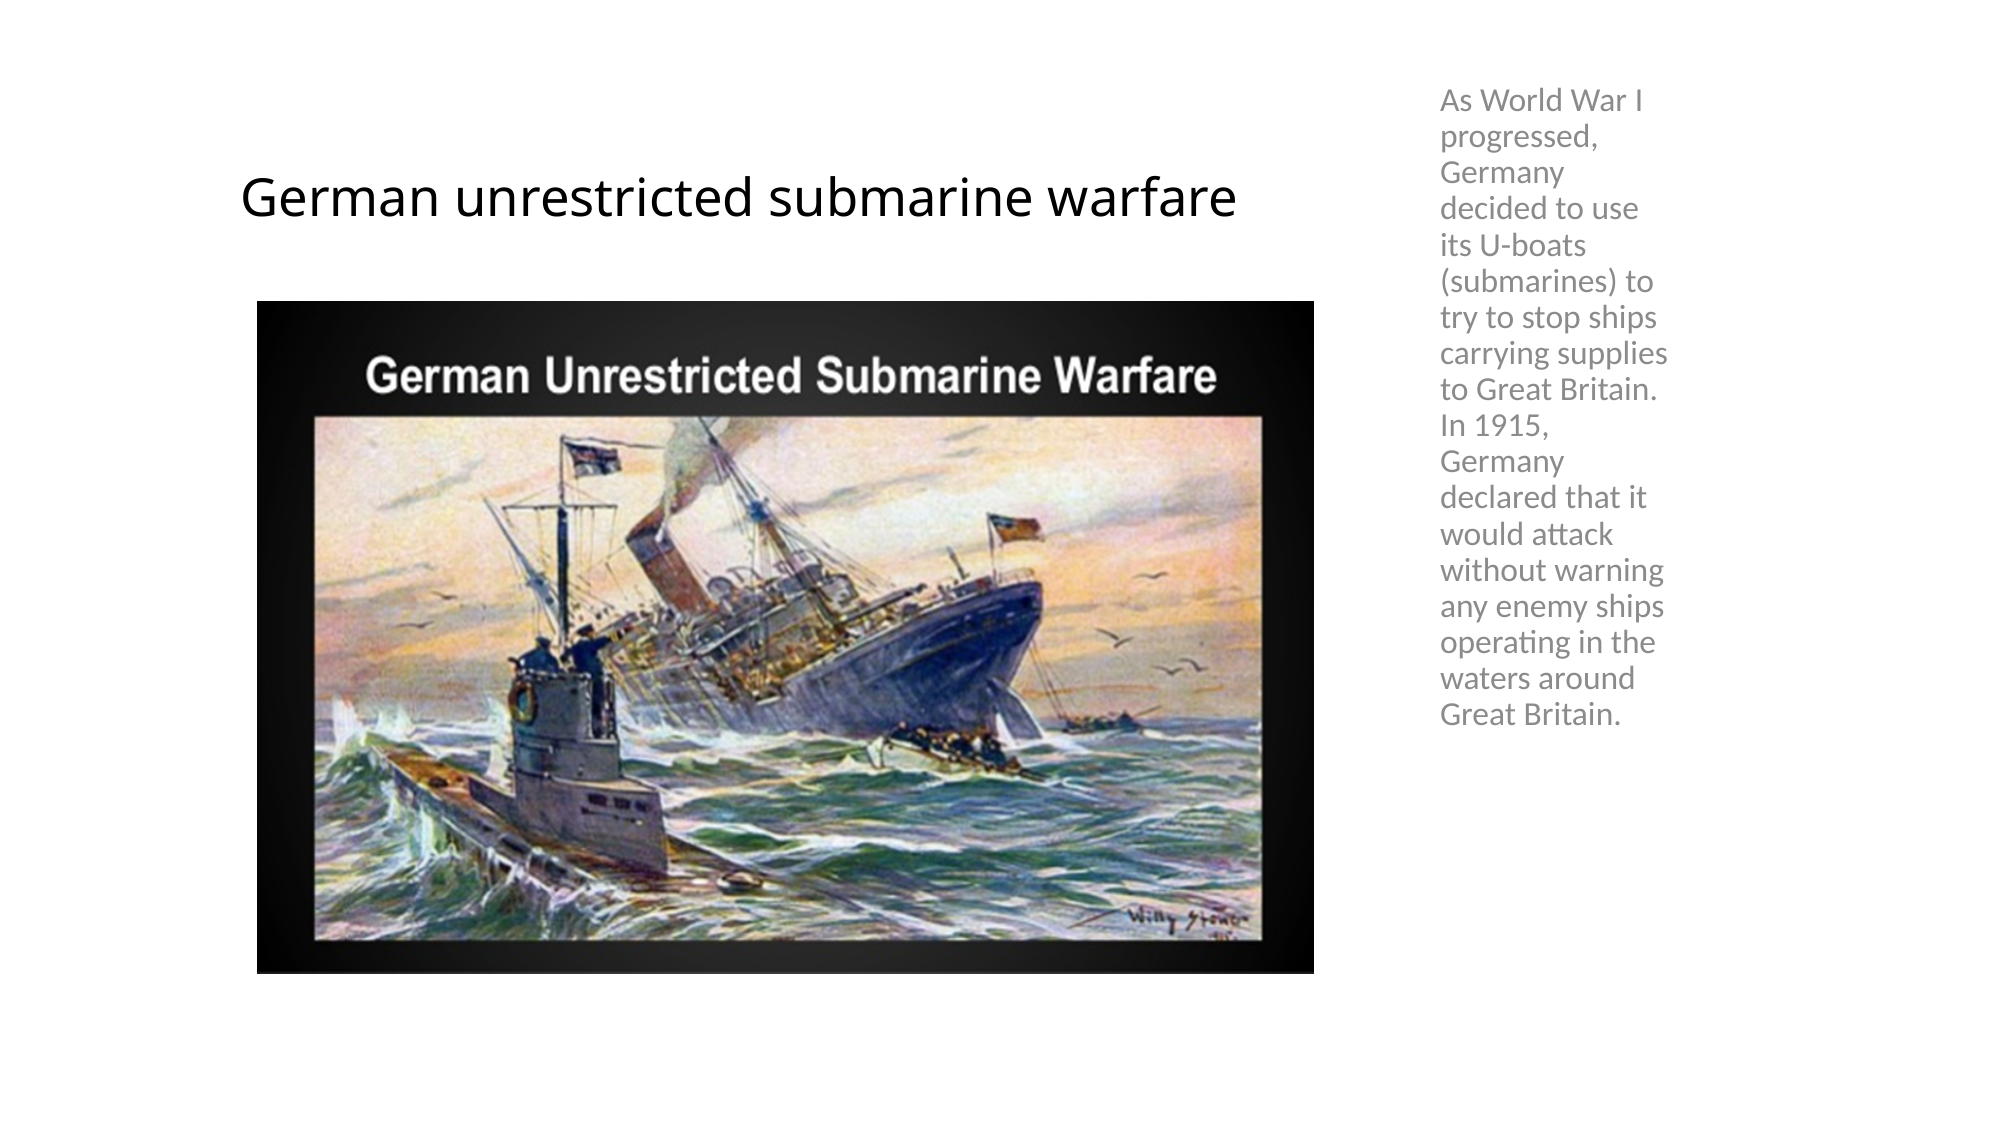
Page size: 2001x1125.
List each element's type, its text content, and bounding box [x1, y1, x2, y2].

title German unrestricted submarine warfare [225, 110, 1263, 236]
picture [257, 301, 1314, 974]
list As World War I progressed, Germany decided to use its U-boats (submarines) to try to stop ships carrying supplies to Great Britain. In 1915, Germany declared that it would attack without warning any enemy ships operating in the waters around Great Britain. [1425, 75, 1688, 745]
